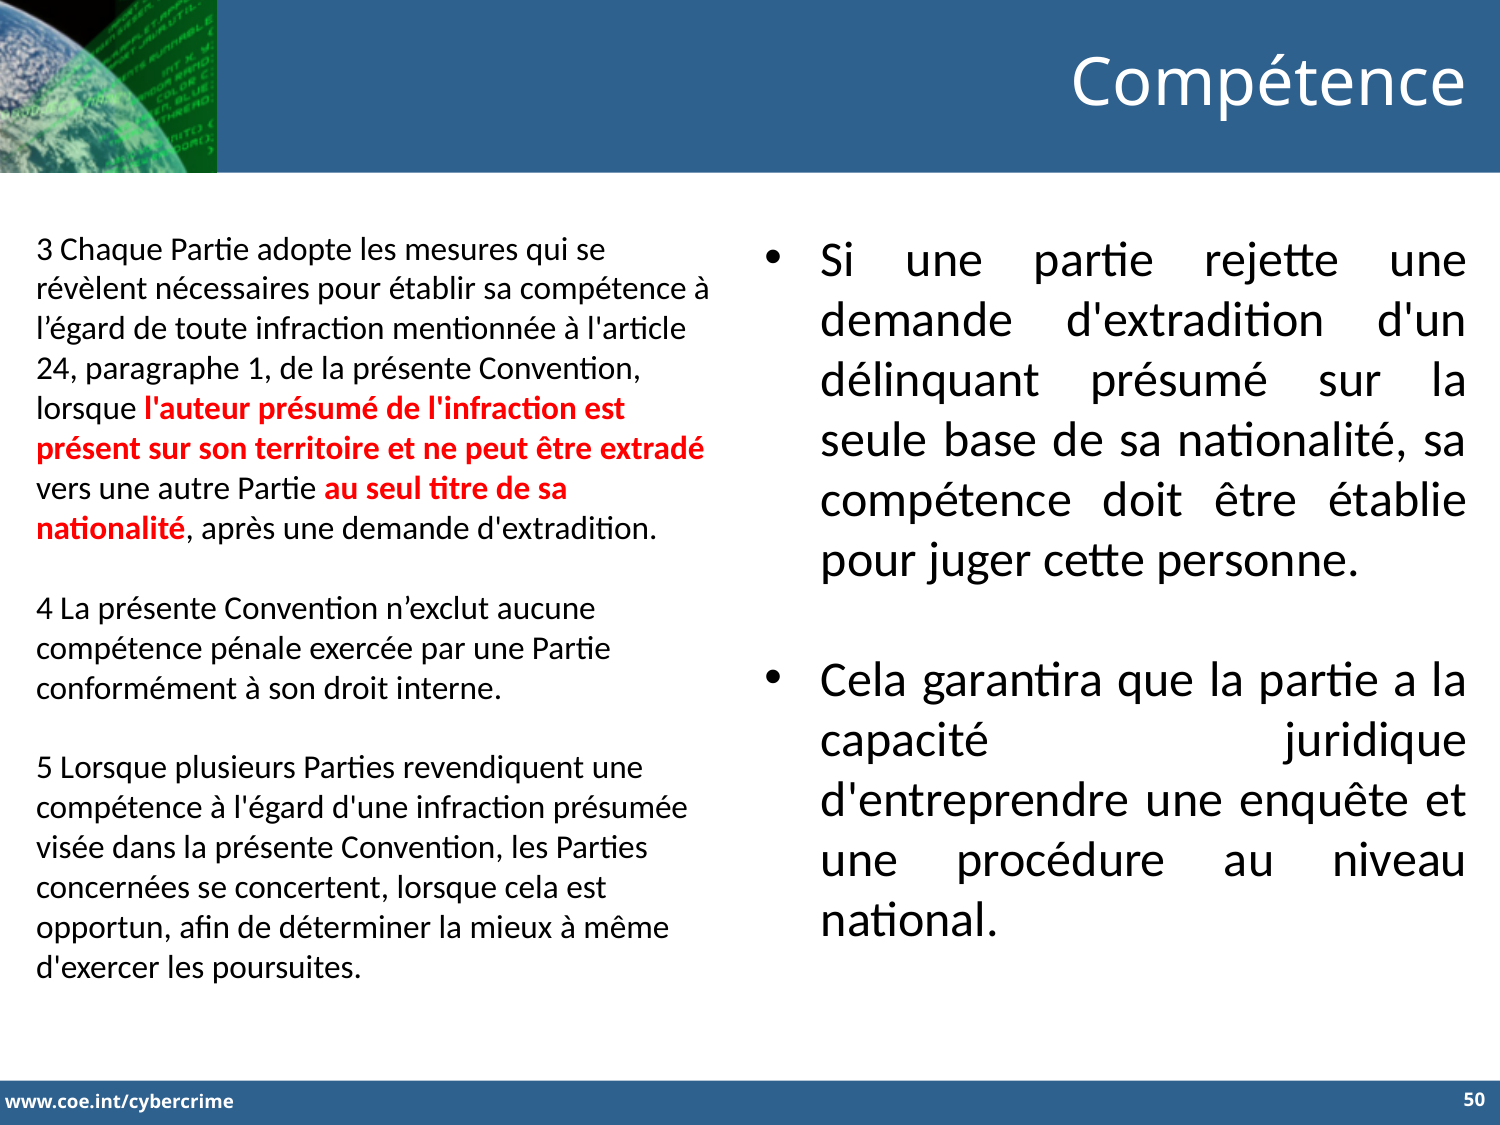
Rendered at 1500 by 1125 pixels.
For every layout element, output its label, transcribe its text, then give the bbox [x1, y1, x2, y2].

text_box Si une partie rejette une demande d'extradition d'un délinquant présumé sur la seule base de sa nationalité, sa compétence doit être établie pour juger cette personne. Cela garantira que la partie a la capacité juridique d'entreprendre une enquête et une procédure au niveau national. [749, 219, 1483, 954]
text_box Compétence [230, 31, 1483, 126]
text_box 3 Chaque Partie adopte les mesures qui se révèlent nécessaires pour établir sa compétence à l’égard de toute infraction mentionnée à l'article 24, paragraphe 1, de la présente Convention, lorsque l'auteur présumé de l'infraction est présent sur son territoire et ne peut être extradé vers une autre Partie au seul titre de sa nationalité, après une demande d'extradition. 4 La présente Convention n’exclut aucune compétence pénale exercée par une Partie conformément à son droit interne. 5 Lorsque plusieurs Parties revendiquent une compétence à l'égard d'une infraction présumée visée dans la présente Convention, les Parties concernées se concertent, lorsque cela est opportun, afin de déterminer la mieux à même d'exercer les poursuites. [21, 219, 727, 993]
picture [0, 0, 217, 173]
